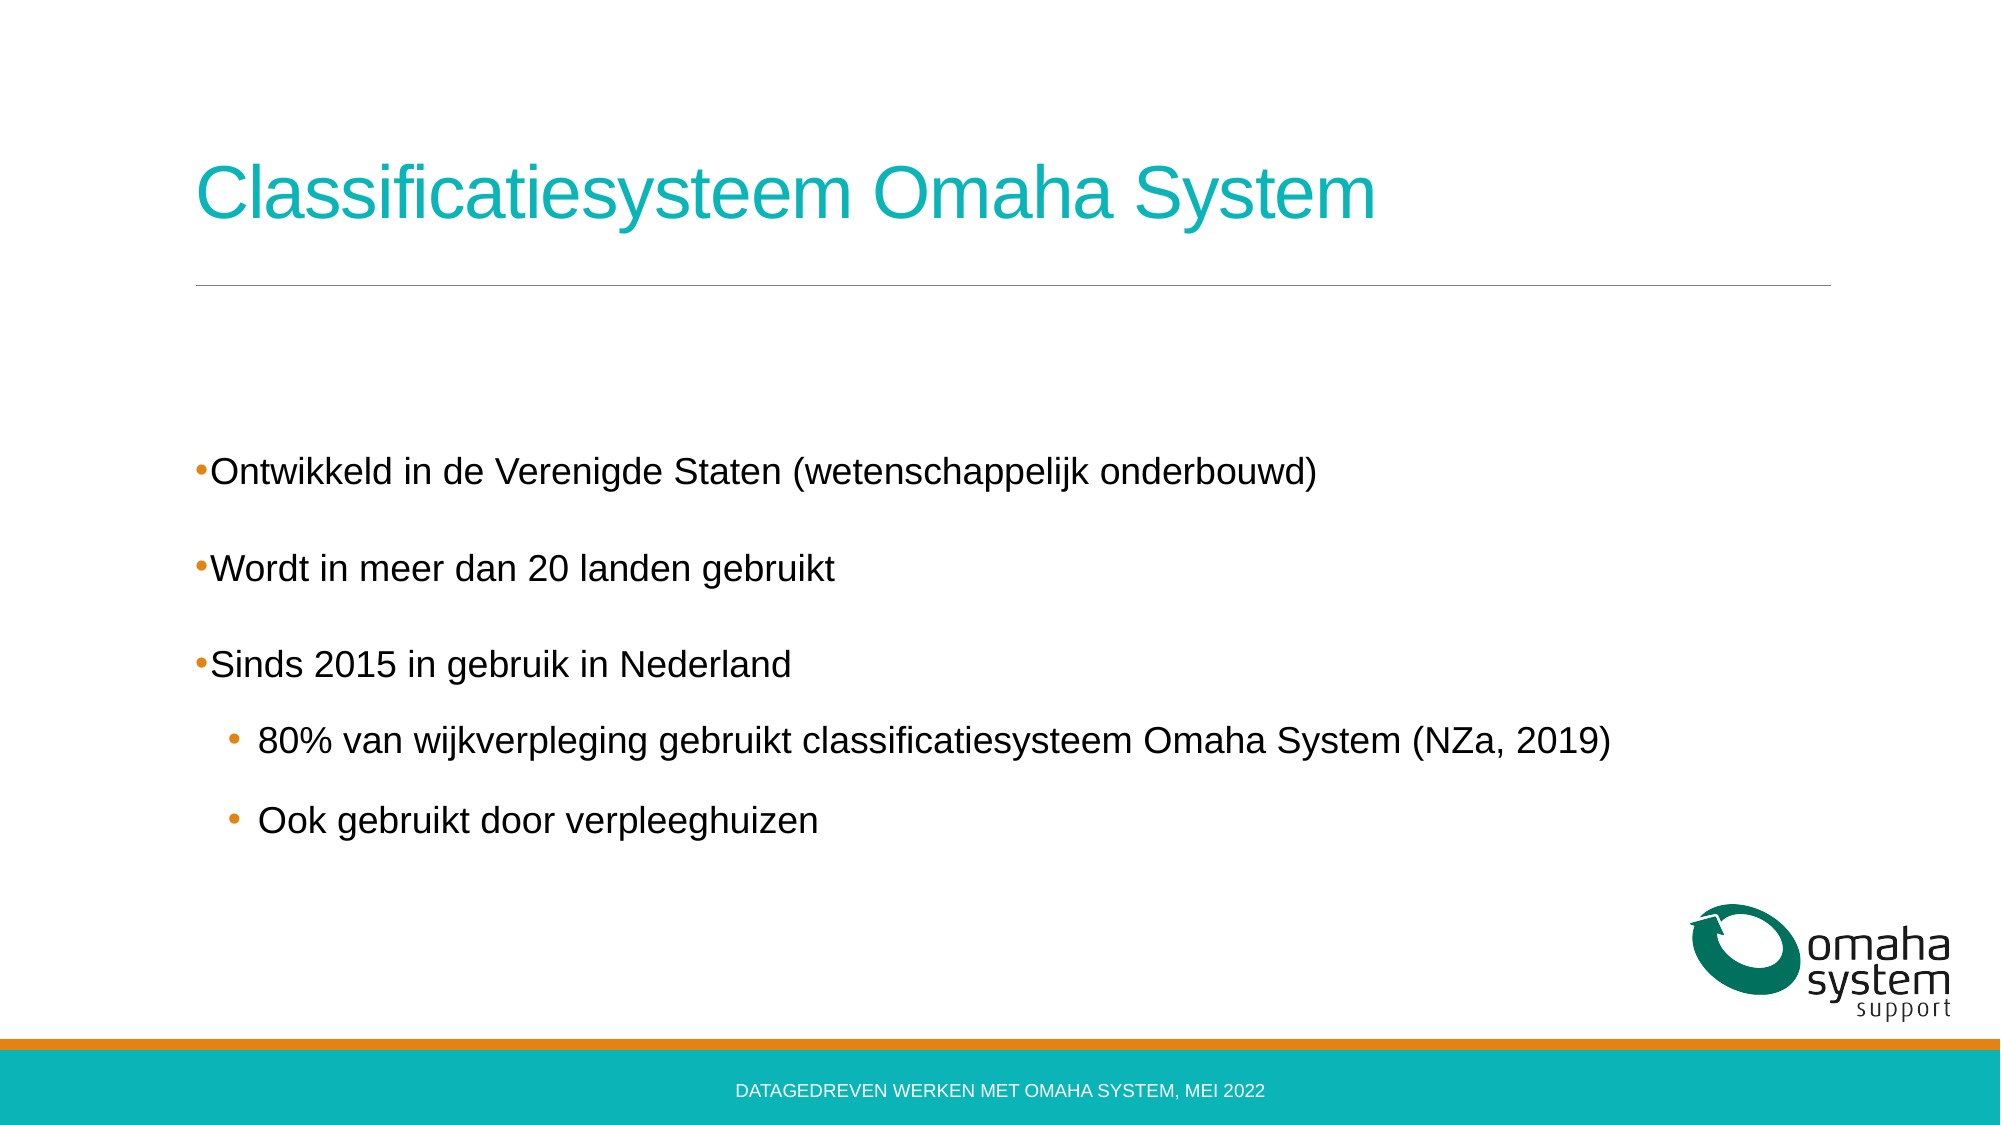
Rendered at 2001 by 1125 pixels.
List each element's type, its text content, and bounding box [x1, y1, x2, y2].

footer Datagedreven werken met Omaha System, mei 2022 [604, 1059, 1396, 1120]
picture [1690, 904, 1950, 1022]
list Ontwikkeld in de Verenigde Staten (wetenschappelijk onderbouwd) Wordt in meer dan 20 landen gebruikt Sinds 2015 in gebruik in Nederland 80% van wijkverpleging gebruikt classificatiesysteem Omaha System (NZa, 2019) Ook gebruikt door verpleeghuizen [180, 302, 1830, 963]
title Classificatiesysteem Omaha System [180, 47, 1830, 285]
